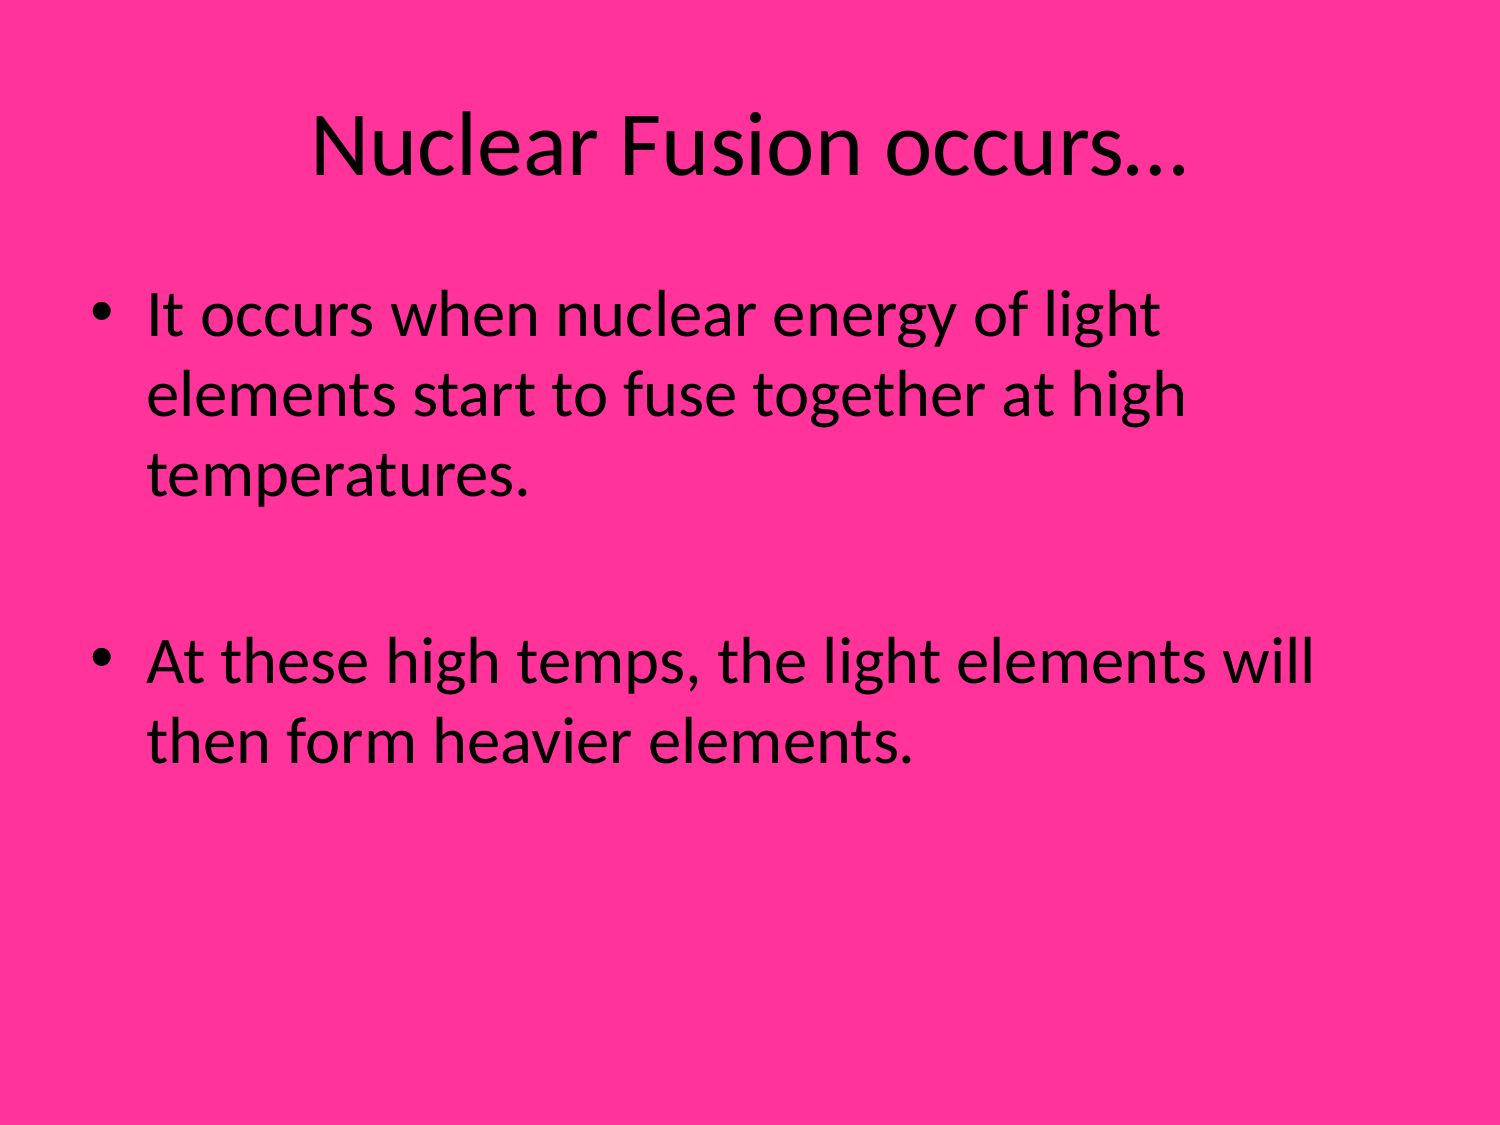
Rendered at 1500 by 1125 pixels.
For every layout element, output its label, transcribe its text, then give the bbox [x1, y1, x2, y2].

title Nuclear Fusion occurs… [75, 45, 1425, 233]
list It occurs when nuclear energy of light elements start to fuse together at high temperatures. At these high temps, the light elements will then form heavier elements. [75, 262, 1425, 1005]
